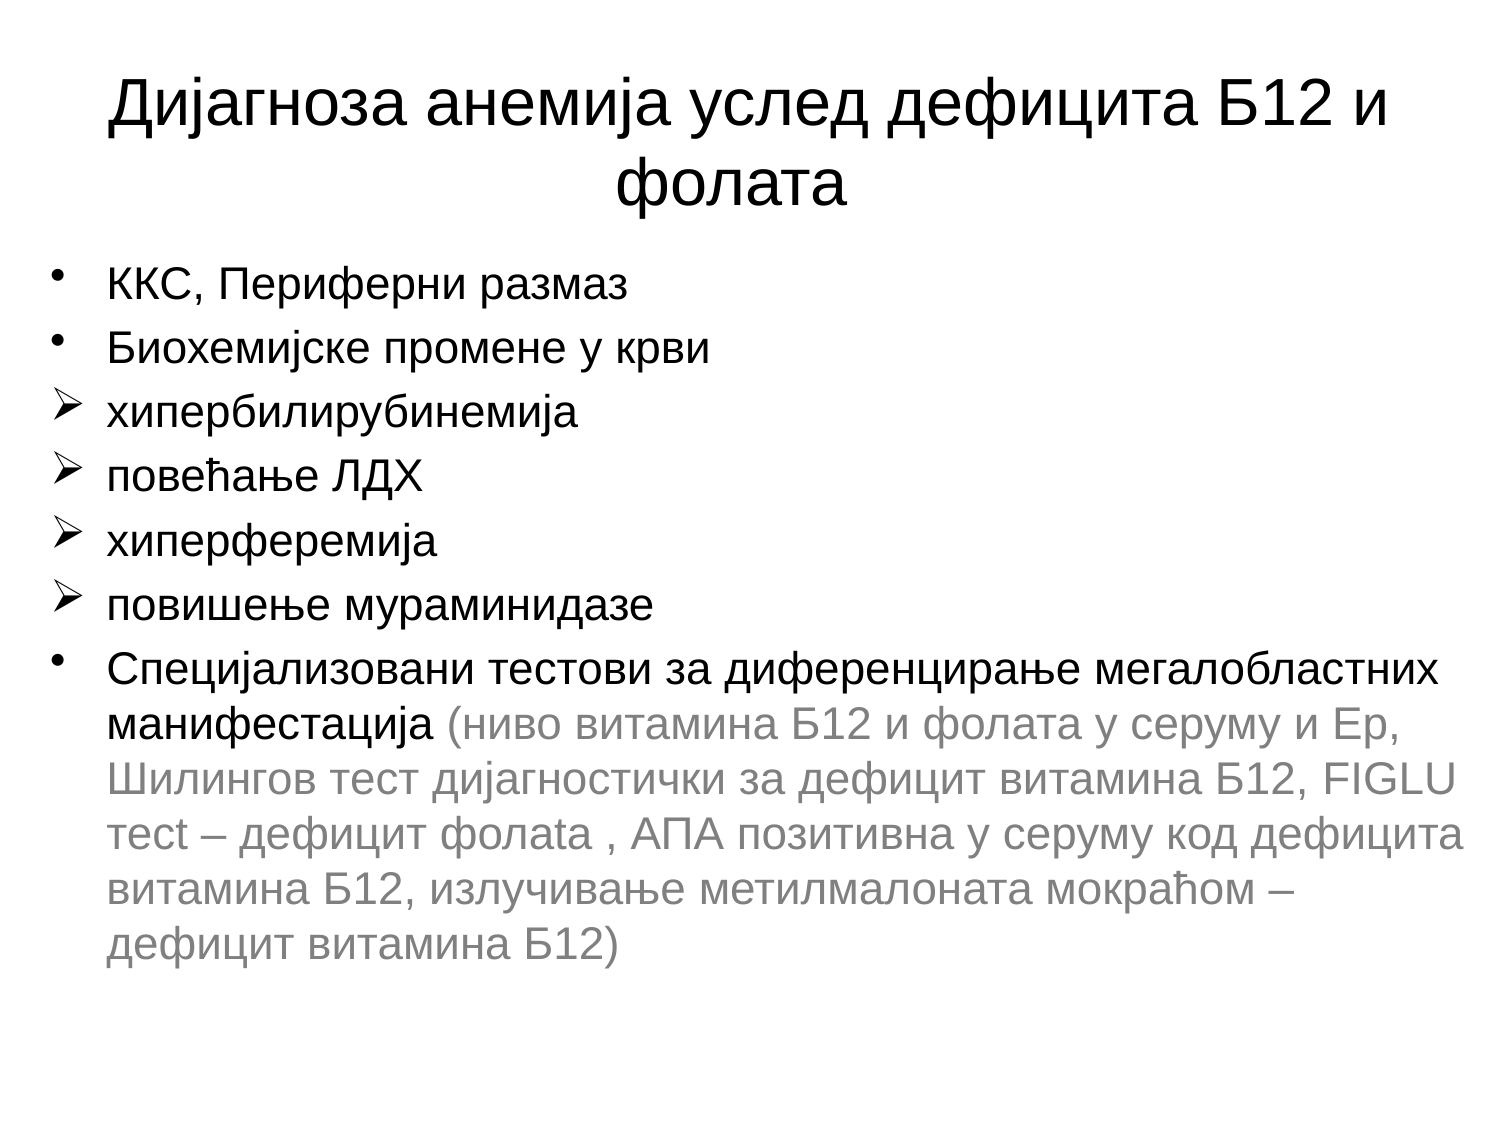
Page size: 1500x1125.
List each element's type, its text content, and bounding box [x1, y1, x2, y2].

title Дијагноза анемија услед дефицита Б12 и фолата [75, 45, 1425, 233]
list ККС, Периферни размаз Биохемијске промене у крви хипербилирубинемија повећање ЛДХ хиперферемија повишење мураминидазе Специјализовани тестови за диференцирање мегалобластних манифестација (ниво витамина Б12 и фолата у серуму и Ер, Шилингов тест дијагностички за дефицит витамина Б12, FIGLU тесt – дeфицит фолаta , АПА позитивна у серуму код дефицита витамина Б12, излучивање метилмалоната мокраћом – дефицит витамина Б12) [35, 246, 1500, 984]
